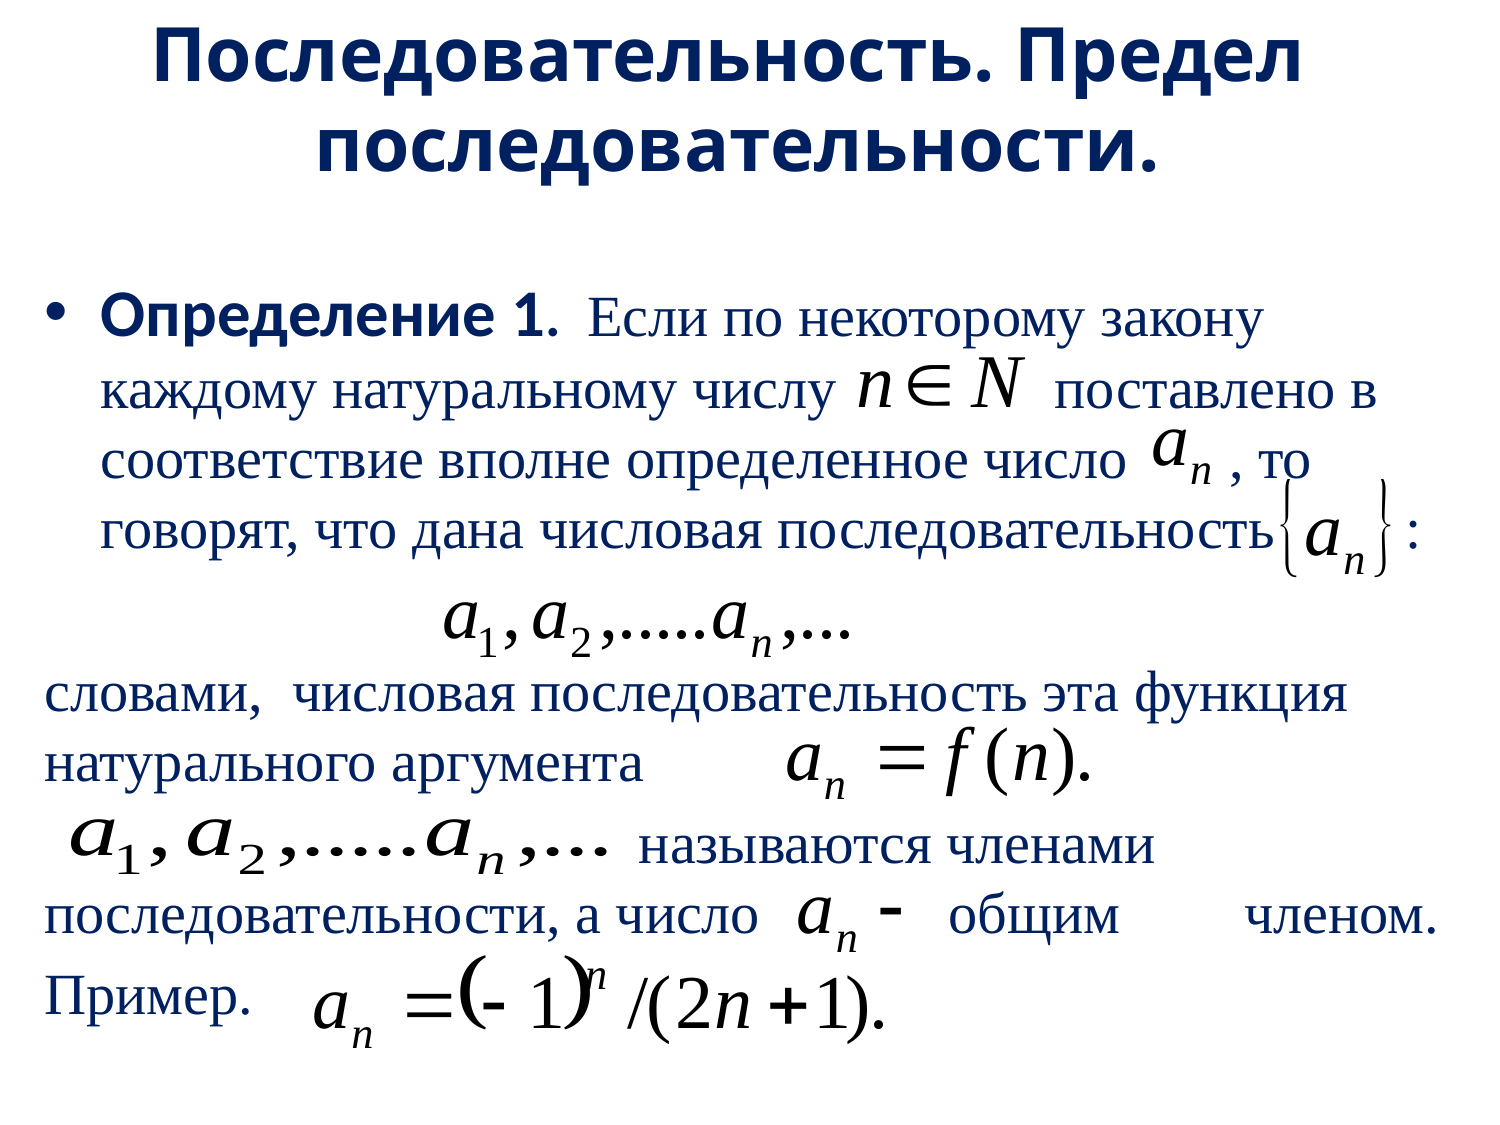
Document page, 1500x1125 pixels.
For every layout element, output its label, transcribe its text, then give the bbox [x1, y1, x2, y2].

list Определение 1. Если по некоторому закону каждому натуральному числу поставлено в соответствие вполне определенное число , то говорят, что дана числовая последовательность : словами, числовая последовательность эта функция натурального аргумента называются членами последовательности, а число общим членом. Пример. [29, 262, 1459, 1125]
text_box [52, 779, 633, 894]
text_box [773, 703, 1103, 819]
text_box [844, 337, 1042, 427]
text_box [1269, 479, 1410, 594]
title Последовательность. Предел последовательности. [62, 62, 1413, 240]
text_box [1139, 389, 1229, 504]
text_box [430, 562, 869, 677]
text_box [300, 940, 897, 1068]
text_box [785, 857, 931, 972]
